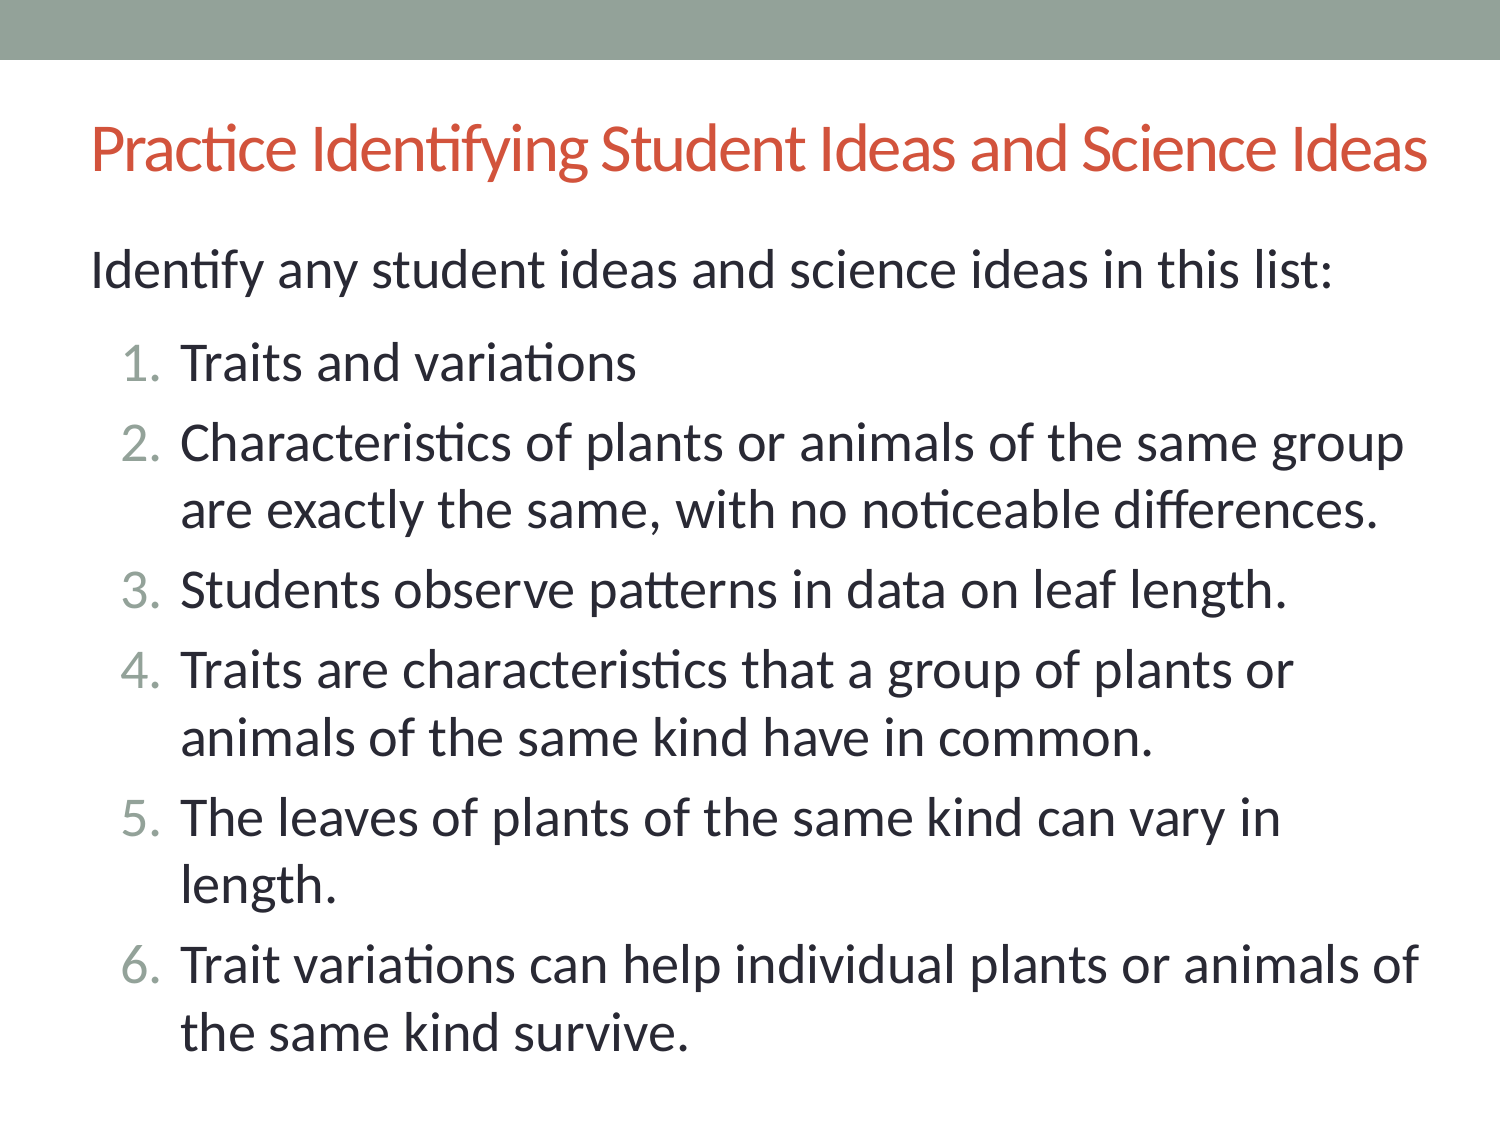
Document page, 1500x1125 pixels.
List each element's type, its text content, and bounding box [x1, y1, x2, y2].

list Identify any student ideas and science ideas in this list: Traits and variations Characteristics of plants or animals of the same group are exactly the same, with no noticeable differences. Students observe patterns in data on leaf length. Traits are characteristics that a group of plants or animals of the same kind have in common. The leaves of plants of the same kind can vary in length. Trait variations can help individual plants or animals of the same kind survive. [75, 224, 1463, 1063]
title Practice Identifying Student Ideas and Science Ideas [75, 62, 1463, 224]
